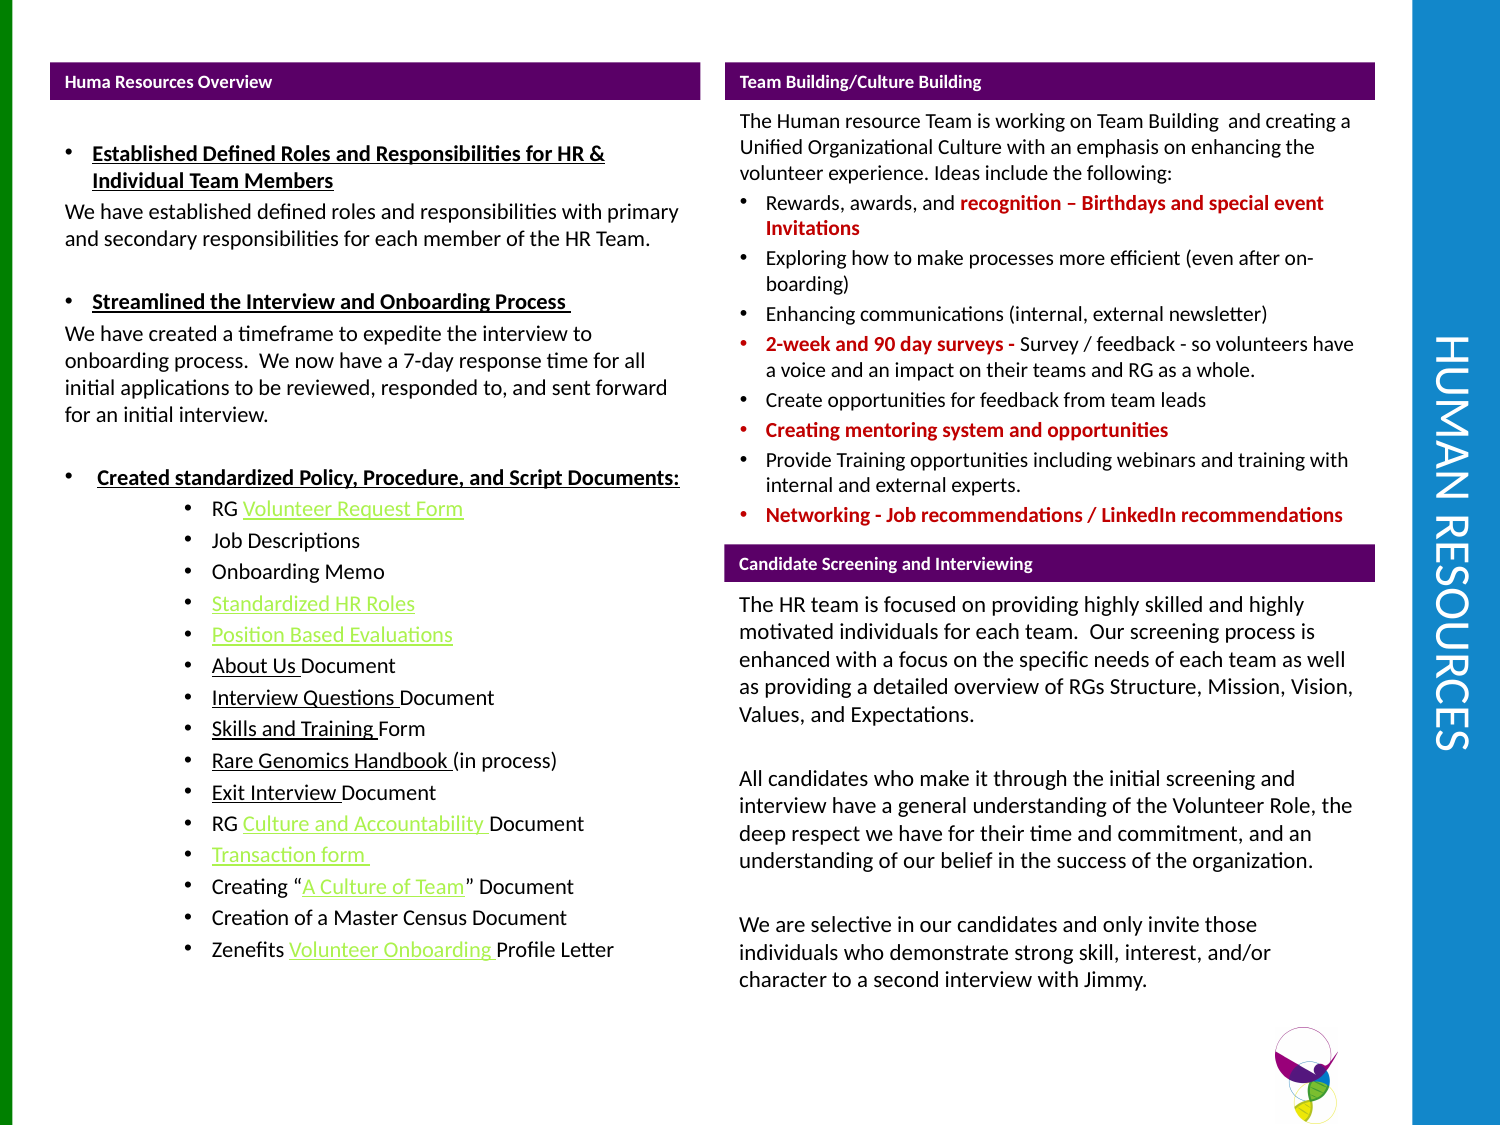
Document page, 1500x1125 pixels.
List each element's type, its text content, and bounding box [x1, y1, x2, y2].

list The HR team is focused on providing highly skilled and highly motivated individuals for each team. Our screening process is enhanced with a focus on the specific needs of each team as well as providing a detailed overview of RGs Structure, Mission, Vision, Values, and Expectations. All candidates who make it through the initial screening and interview have a general understanding of the Volunteer Role, the deep respect we have for their time and commitment, and an understanding of our belief in the success of the organization. We are selective in our candidates and only invite those individuals who demonstrate strong skill, interest, and/or character to a second interview with Jimmy. [724, 581, 1375, 1026]
list Huma Resources Overview [50, 62, 701, 100]
picture [1275, 1027, 1338, 1124]
list Candidate Screening and Interviewing [724, 544, 1375, 581]
list The Human resource Team is working on Team Building and creating a Unified Organizational Culture with an emphasis on enhancing the volunteer experience. Ideas include the following: Rewards, awards, and recognition – Birthdays and special event Invitations Exploring how to make processes more efficient (even after on-boarding) Enhancing communications (internal, external newsletter) 2-week and 90 day surveys - Survey / feedback - so volunteers have a voice and an impact on their teams and RG as a whole. Create opportunities for feedback from team leads Creating mentoring system and opportunities Provide Training opportunities including webinars and training with internal and external experts. Networking - Job recommendations / LinkedIn recommendations [725, 99, 1375, 544]
list Team Building/Culture Building [725, 62, 1375, 99]
title Human Resources [1412, 62, 1500, 1025]
list Established Defined Roles and Responsibilities for HR & Individual Team Members We have established defined roles and responsibilities with primary and secondary responsibilities for each member of the HR Team. Streamlined the Interview and Onboarding Process We have created a timeframe to expedite the interview to onboarding process. We now have a 7-day response time for all initial applications to be reviewed, responded to, and sent forward for an initial interview. Created standardized Policy, Procedure, and Script Documents: RG Volunteer Request Form Job Descriptions Onboarding Memo Standardized HR Roles Position Based Evaluations About Us Document Interview Questions Document Skills and Training Form Rare Genomics Handbook (in process) Exit Interview Document RG Culture and Accountability Document Transaction form Creating “A Culture of Team” Document Creation of a Master Census Document Zenefits Volunteer Onboarding Profile Letter [50, 99, 700, 1025]
